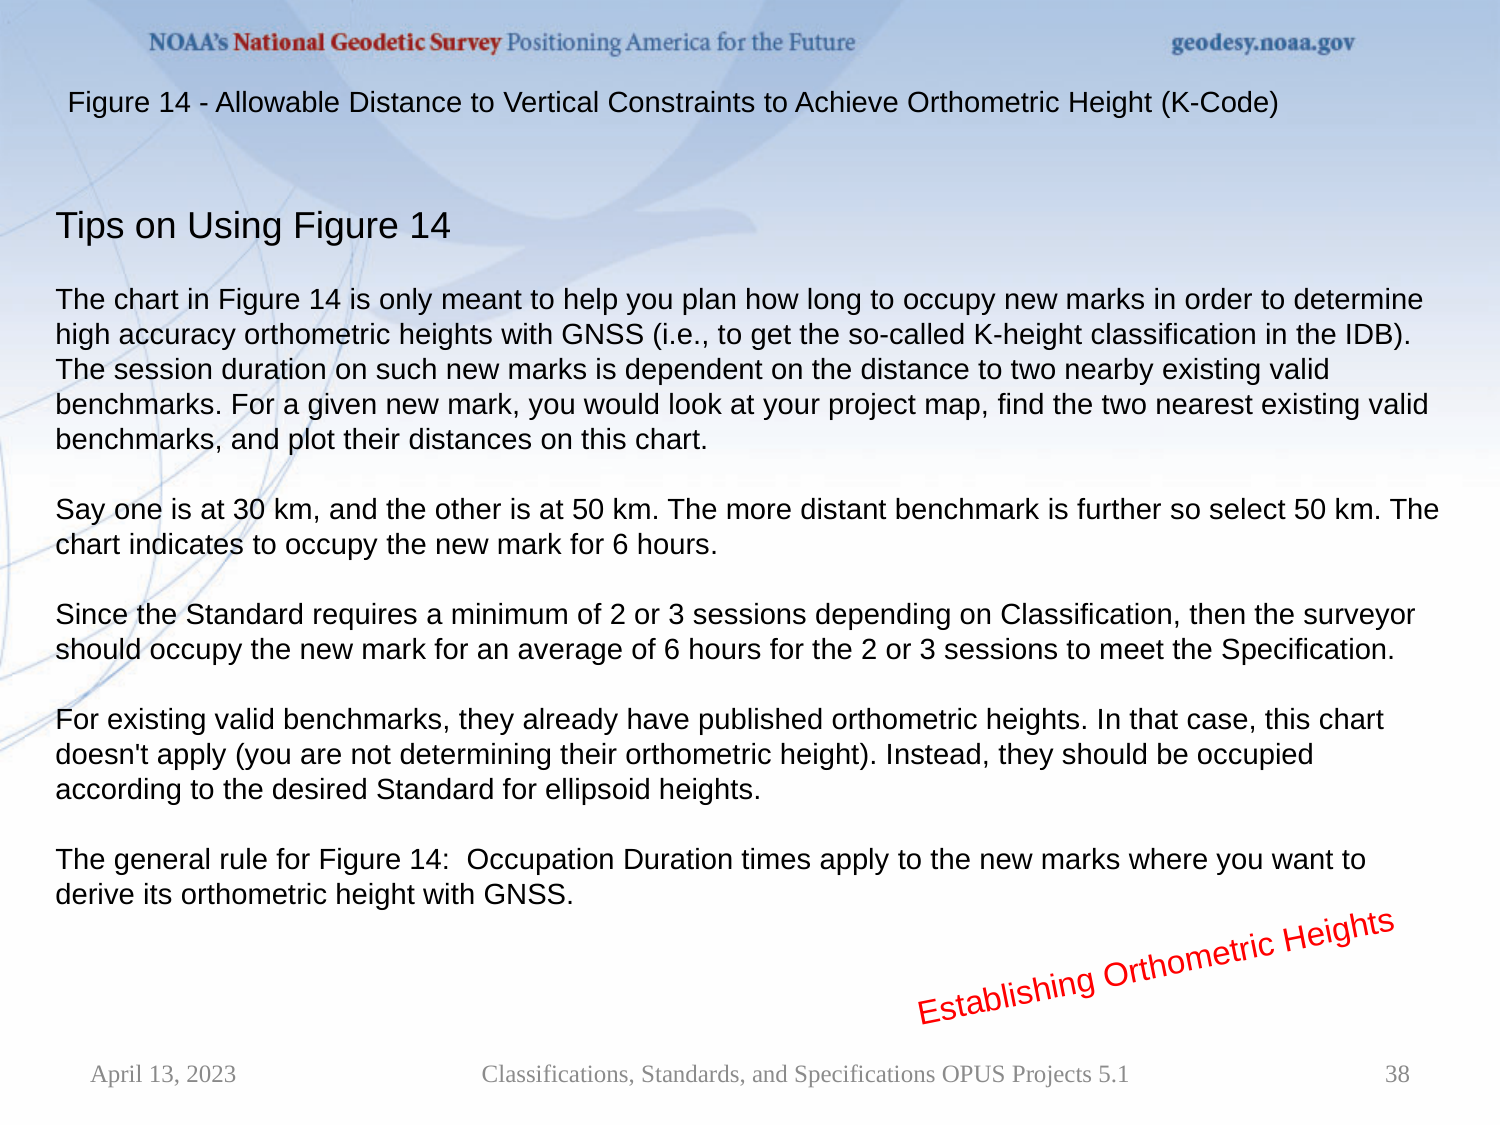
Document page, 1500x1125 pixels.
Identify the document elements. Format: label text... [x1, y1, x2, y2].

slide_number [75, 1042, 286, 1103]
text_box Figure 14 - Allowable Distance to Vertical Constraints to Achieve Orthometric Height (K-Code) [52, 75, 1398, 126]
footer Classifications, Standards, and Specifications OPUS Projects 5.1 [345, 1042, 1267, 1103]
text_box Establishing Orthometric Heights [897, 871, 1492, 1042]
picture [0, 0, 1500, 1125]
text_box Tips on Using Figure 14 The chart in Figure 14 is only meant to help you plan how long to occupy new marks in order to determine high accuracy orthometric heights with GNSS (i.e., to get the so-called K-height classification in the IDB). The session duration on such new marks is dependent on the distance to two nearby existing valid benchmarks. For a given new mark, you would look at your project map, find the two nearest existing valid benchmarks, and plot their distances on this chart. Say one is at 30 km, and the other is at 50 km. The more distant benchmark is further so select 50 km. The chart indicates to occupy the new mark for 6 hours. Since the Standard requires a minimum of 2 or 3 sessions depending on Classification, then the surveyor should occupy the new mark for an average of 6 hours for the 2 or 3 sessions to meet the Specification. For existing valid benchmarks, they already have published orthometric heights. In that case, this chart doesn't apply (you are not determining their orthometric height). Instead, they should be occupied according to the desired Standard for ellipsoid heights. The general rule for Figure 14: Occupation Duration times apply to the new marks where you want to derive its orthometric height with GNSS. [40, 193, 1463, 918]
slide_number 38 [1307, 1042, 1425, 1103]
